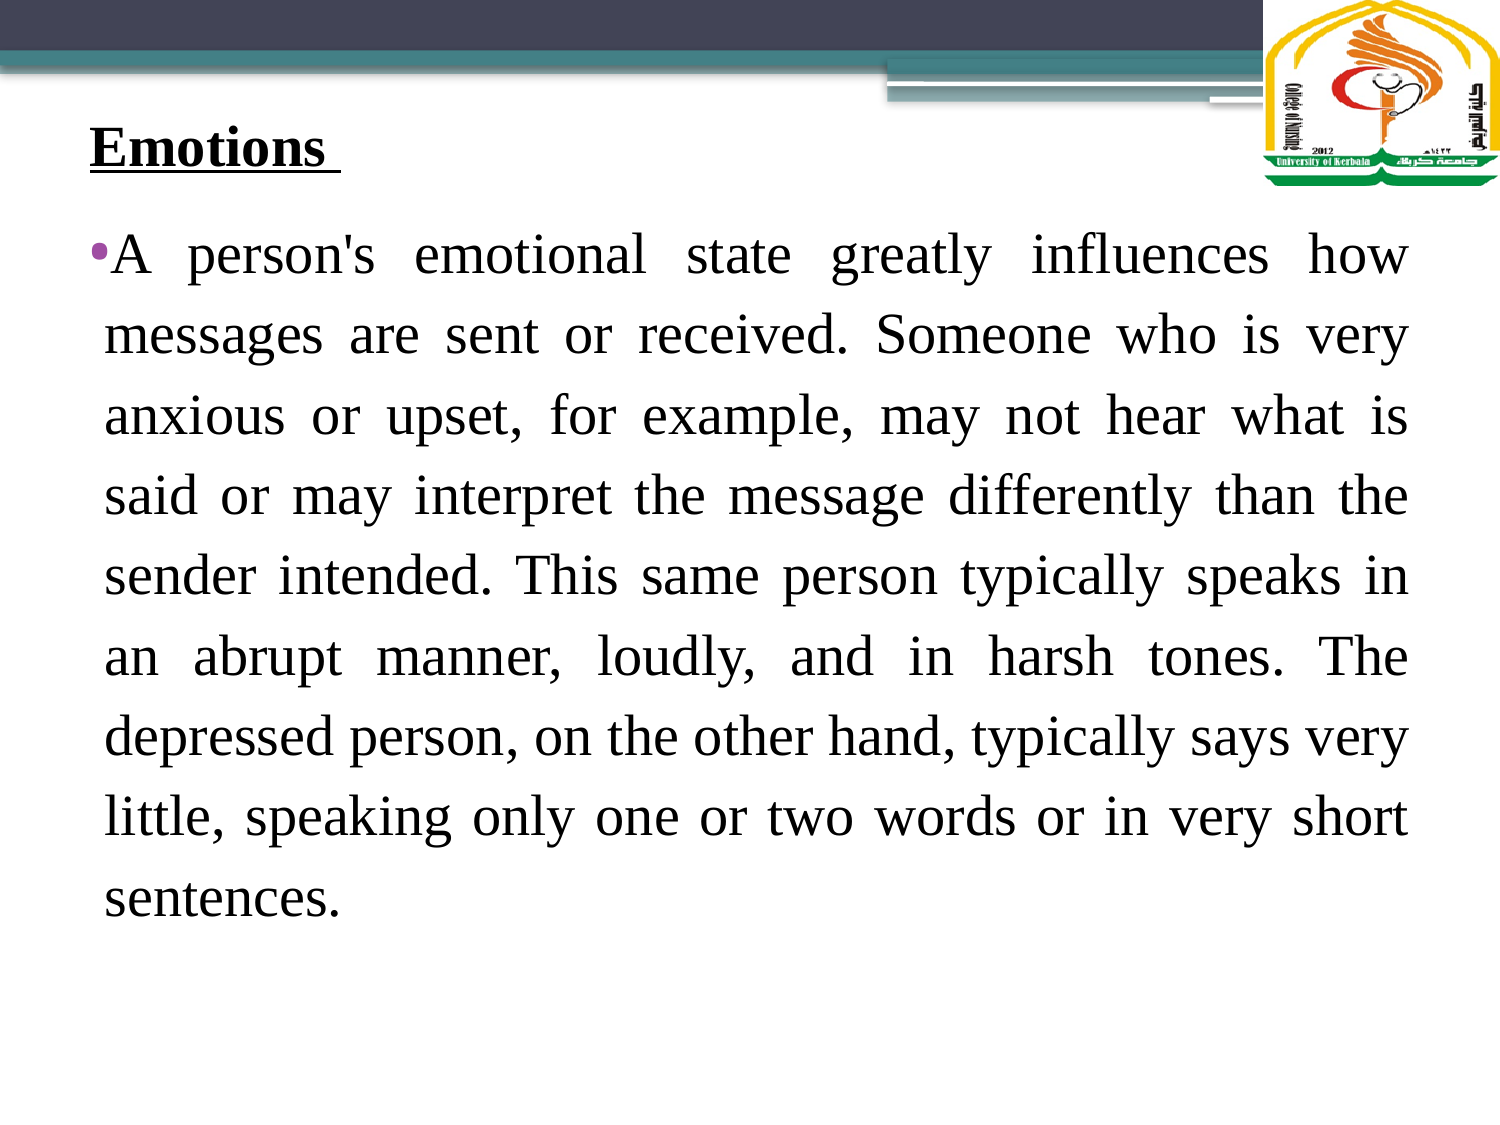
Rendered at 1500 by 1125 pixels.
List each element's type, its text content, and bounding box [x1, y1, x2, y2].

list Emotions A person's emotional state greatly influences how messages are sent or received. Someone who is very anxious or upset, for example, may not hear what is said or may interpret the message differently than the sender intended. This same person typically speaks in an abrupt manner, loudly, and in harsh tones. The depressed person, on the other hand, typically says very little, speaking only one or two words or in very short sentences. [75, 90, 1425, 1005]
picture [1263, 0, 1500, 187]
